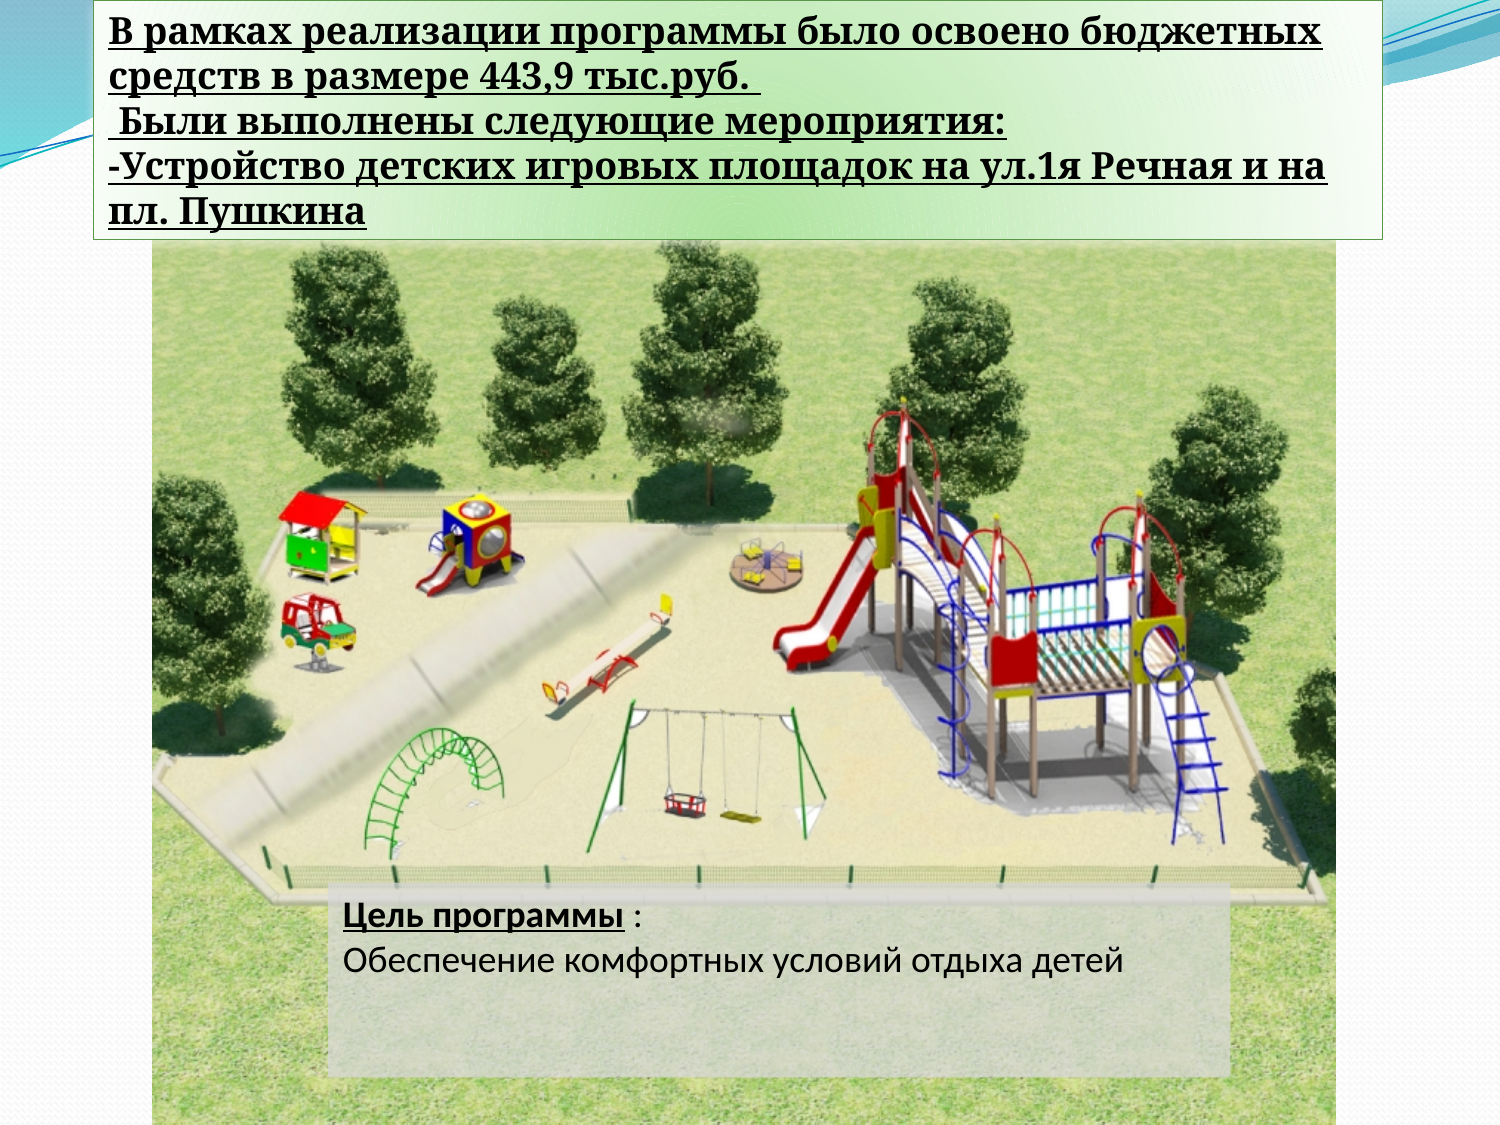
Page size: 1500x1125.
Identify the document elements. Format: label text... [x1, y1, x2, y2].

picture [152, 236, 1337, 1125]
text_box В рамках реализации программы было освоено бюджетных средств в размере 443,9 тыс.руб. Были выполнены следующие мероприятия: -Устройство детских игровых площадок на ул.1я Речная и на пл. Пушкина [93, 0, 1383, 240]
